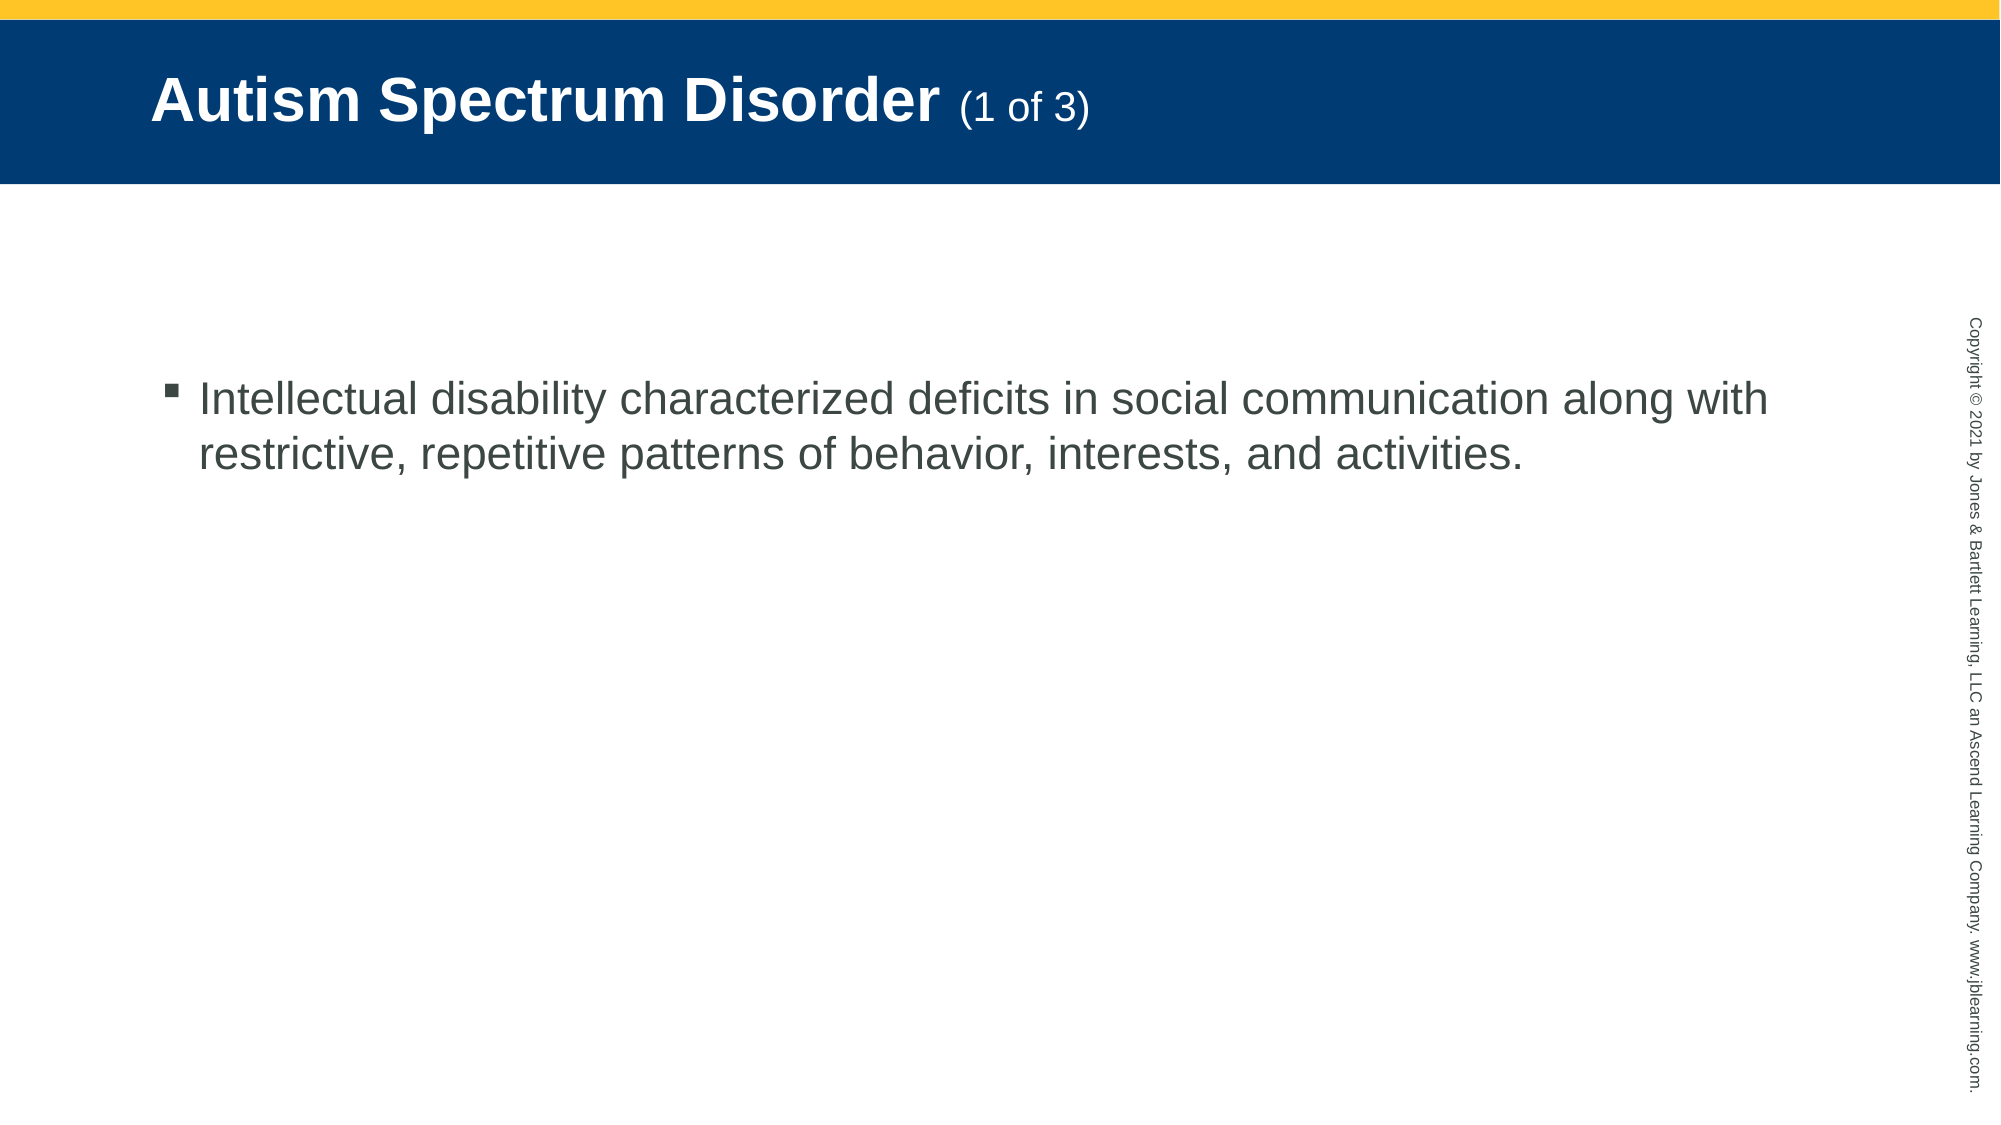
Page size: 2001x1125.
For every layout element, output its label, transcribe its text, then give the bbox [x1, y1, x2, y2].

title Autism Spectrum Disorder (1 of 3) [0, 19, 2000, 185]
list Intellectual disability characterized deficits in social communication along with restrictive, repetitive patterns of behavior, interests, and activities. [146, 361, 1859, 1016]
